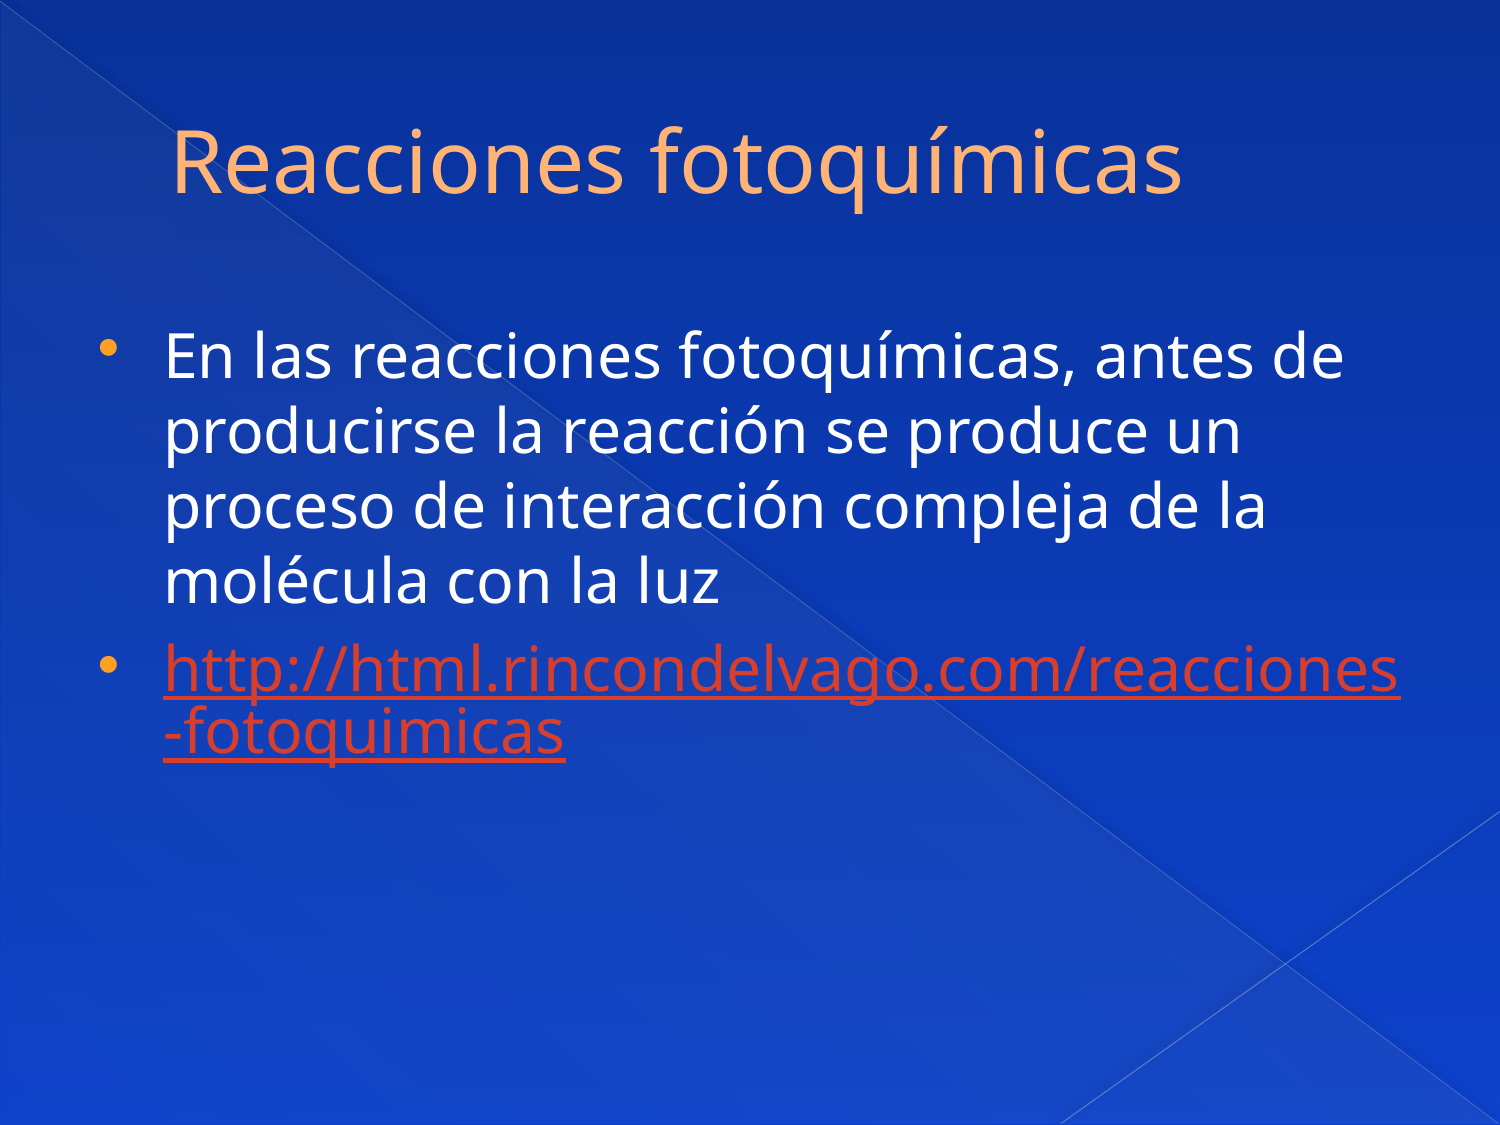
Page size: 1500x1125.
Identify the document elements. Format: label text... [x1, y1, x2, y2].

title Reacciones fotoquímicas [75, 43, 1425, 274]
list En las reacciones fotoquímicas, antes de producirse la reacción se produce un proceso de interacción compleja de la molécula con la luz http://html.rincondelvago.com/reacciones-fotoquimicas [75, 308, 1425, 1059]
